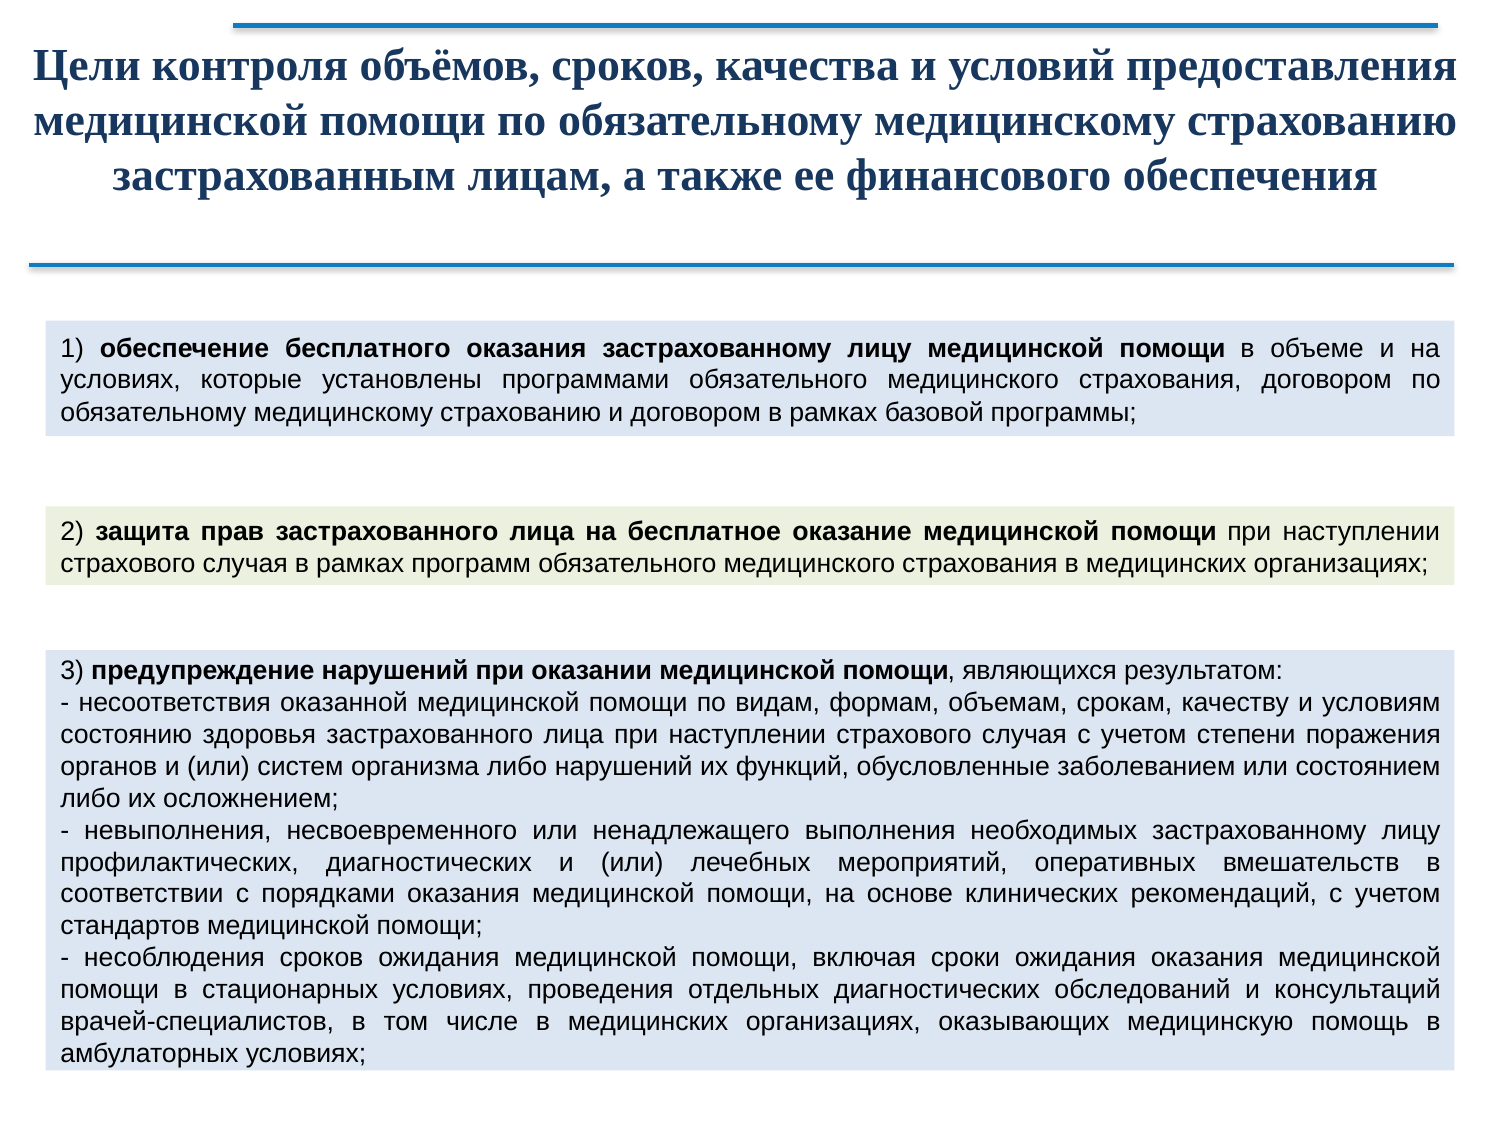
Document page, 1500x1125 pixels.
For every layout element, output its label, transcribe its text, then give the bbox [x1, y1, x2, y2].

text_box 1) обеспечение бесплатного оказания застрахованному лицу медицинской помощи в объеме и на условиях, которые установлены программами обязательного медицинского страхования, договором по обязательному медицинскому страхованию и договором в рамках базовой программы; [44, 319, 1456, 438]
text_box Цели контроля объёмов, сроков, качества и условий предоставления медицинской помощи по обязательному медицинскому страхованию застрахованным лицам, а также ее финансового обеспечения [0, 27, 1497, 207]
text_box 3) предупреждение нарушений при оказании медицинской помощи, являющихся результатом: - несоответствия оказанной медицинской помощи по видам, формам, объемам, срокам, качеству и условиям состоянию здоровья застрахованного лица при наступлении страхового случая с учетом степени поражения органов и (или) систем организма либо нарушений их функций, обусловленные заболеванием или состоянием либо их осложнением; - невыполнения, несвоевременного или ненадлежащего выполнения необходимых застрахованному лицу профилактических, диагностических и (или) лечебных мероприятий, оперативных вмешательств в соответствии с порядками оказания медицинской помощи, на основе клинических рекомендаций, с учетом стандартов медицинской помощи; - несоблюдения сроков ожидания медицинской помощи, включая сроки ожидания оказания медицинской помощи в стационарных условиях, проведения отдельных диагностических обследований и консультаций врачей-специалистов, в том числе в медицинских организациях, оказывающих медицинскую помощь в амбулаторных условиях; [44, 648, 1456, 1073]
text_box 2) защита прав застрахованного лица на бесплатное оказание медицинской помощи при наступлении страхового случая в рамках программ обязательного медицинского страхования в медицинских организациях; [45, 506, 1455, 585]
